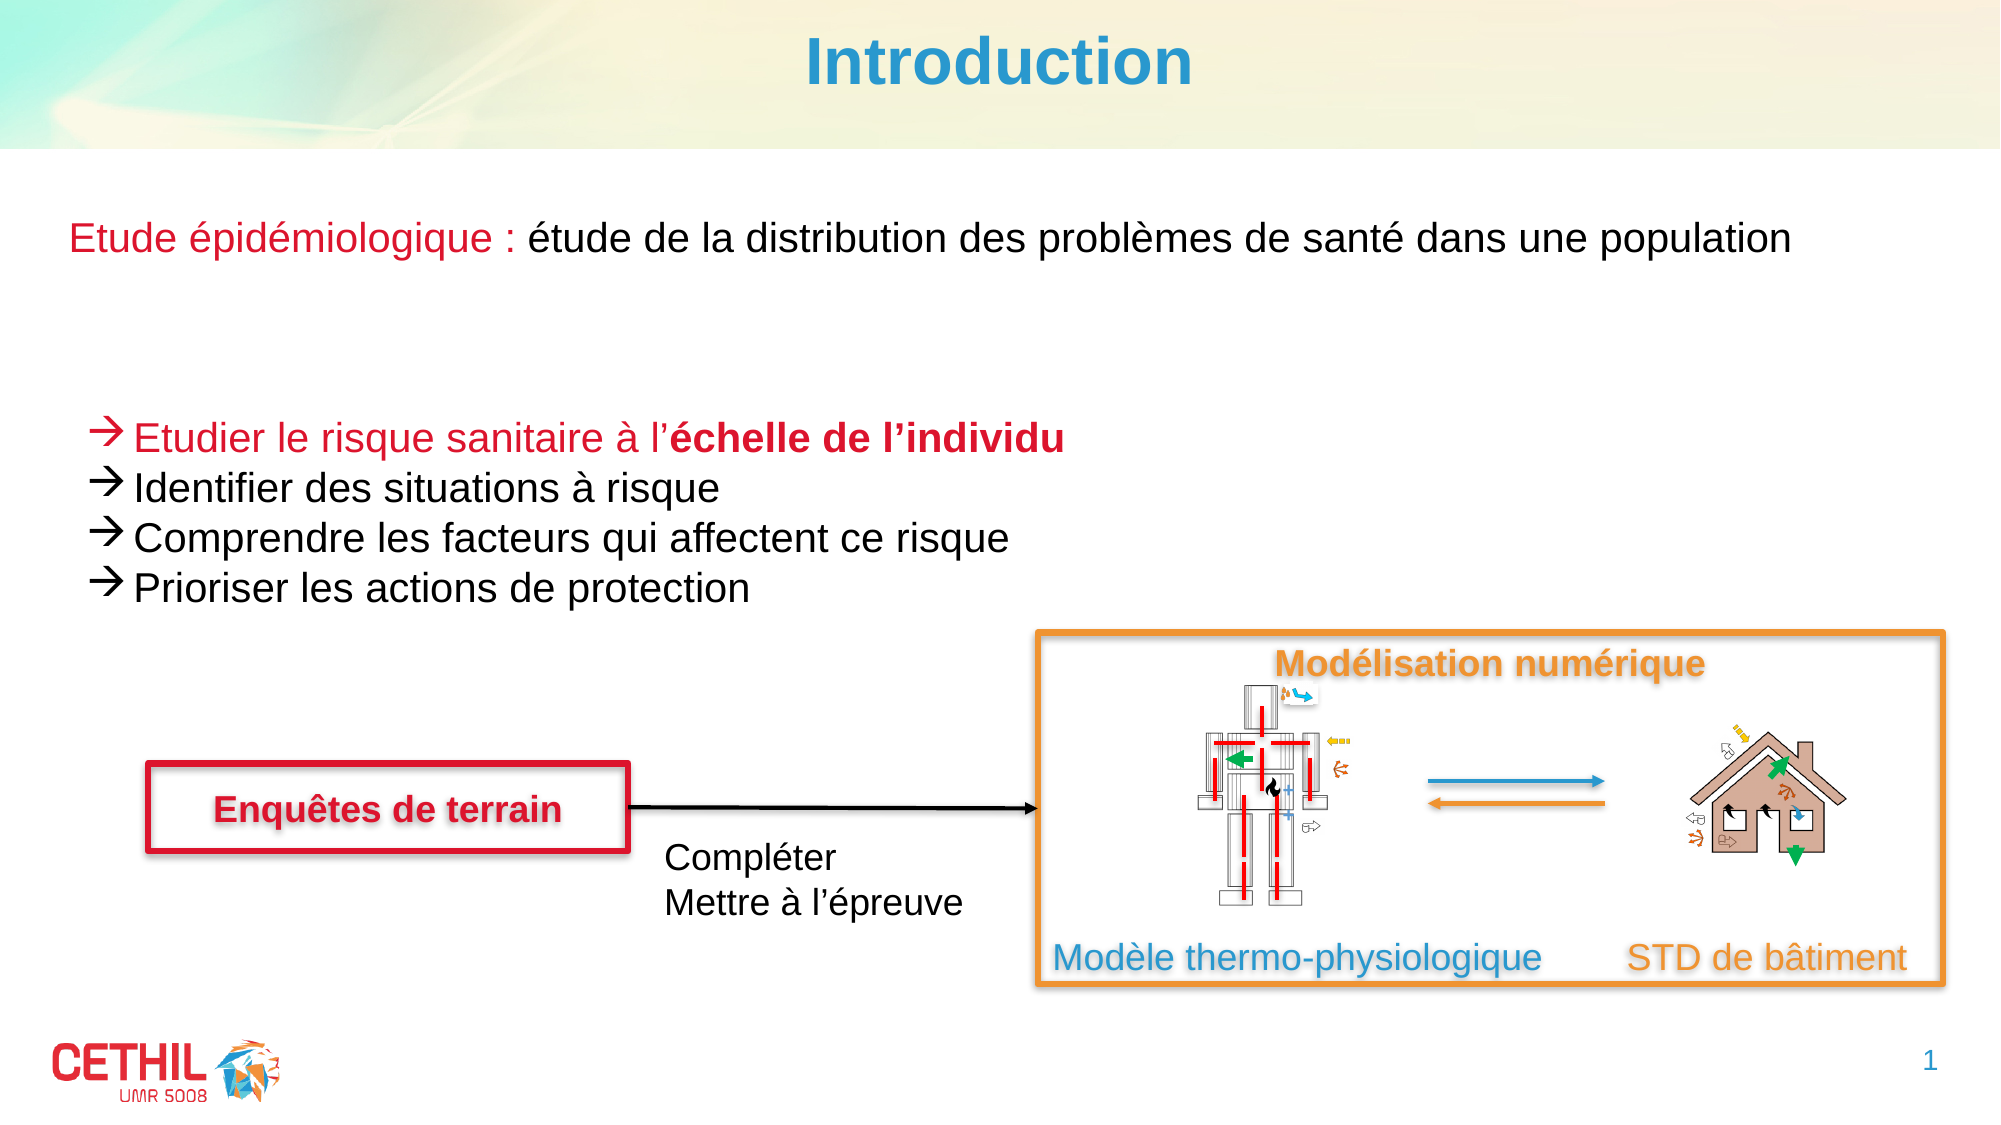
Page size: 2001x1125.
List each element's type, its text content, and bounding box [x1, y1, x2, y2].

text_box Compléter Mettre à l’épreuve [649, 825, 1032, 931]
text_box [1037, 632, 1944, 985]
text_box 1 [1907, 1034, 1979, 1084]
picture [0, 0, 2000, 810]
text_box Etude épidémiologique : étude de la distribution des problèmes de santé dans une population [53, 203, 1908, 268]
text_box Etudier le risque sanitaire à l’échelle de l’individu Identifier des situations à risque Comprendre les facteurs qui affectent ce risque Prioriser les actions de protection [71, 403, 1201, 619]
list Introduction [582, 10, 1418, 125]
text_box Enquêtes de terrain [147, 763, 629, 852]
